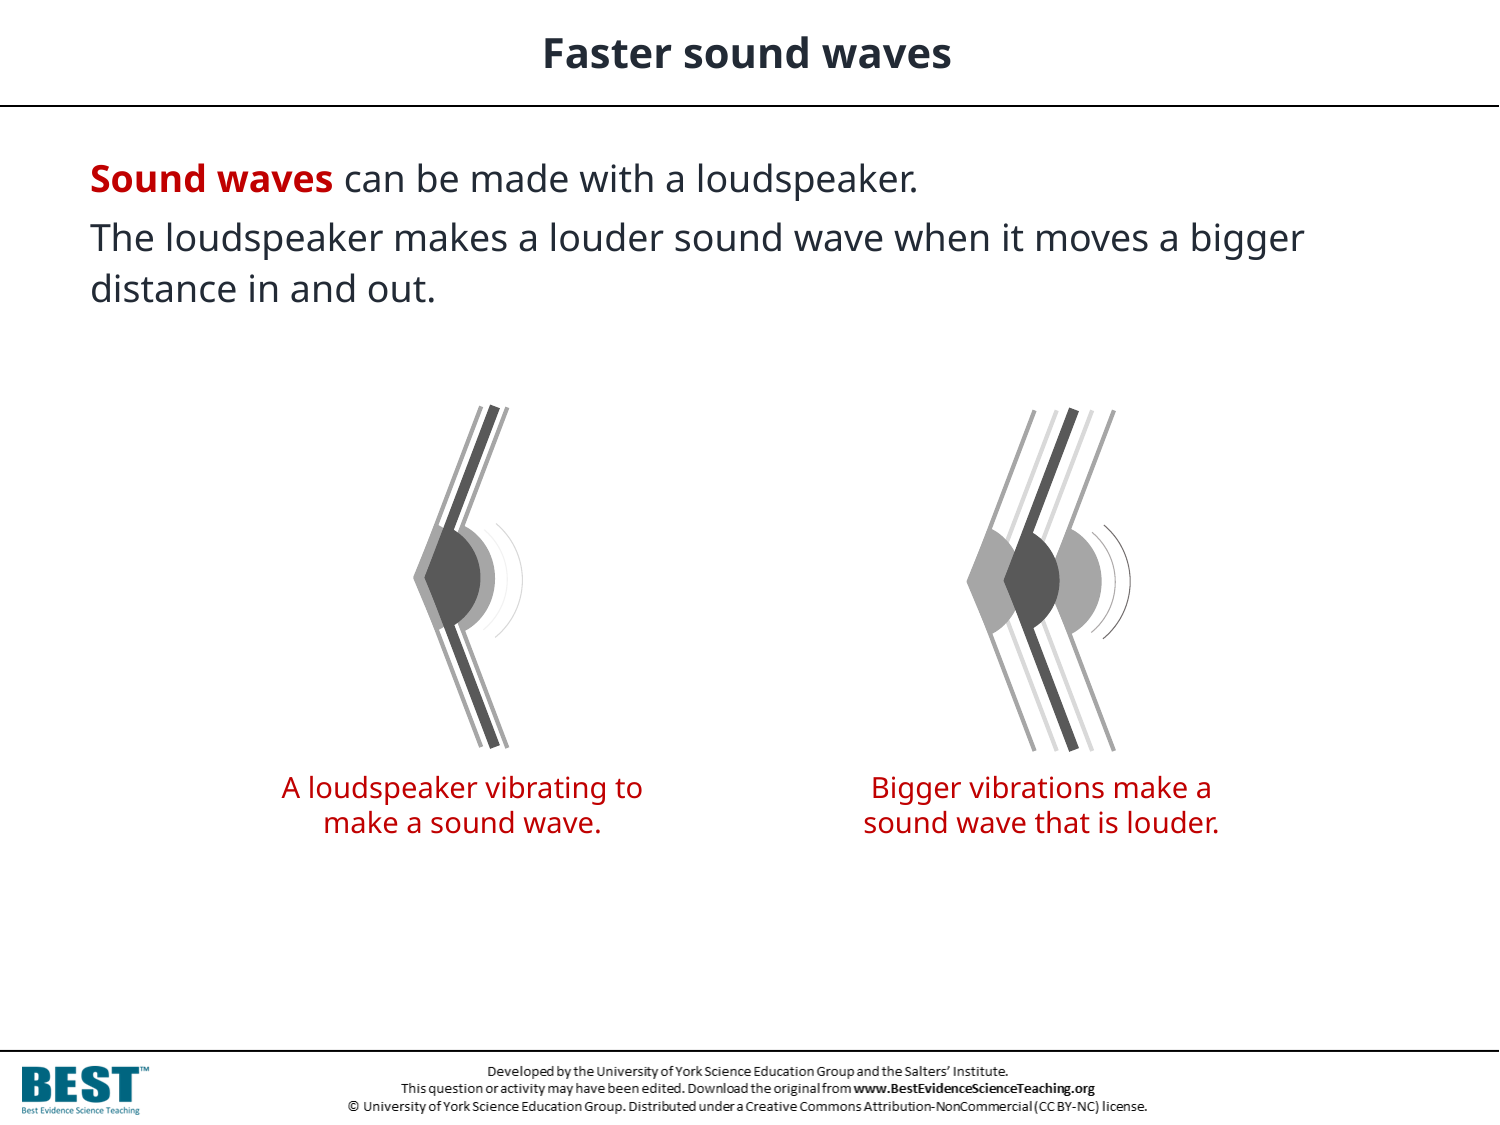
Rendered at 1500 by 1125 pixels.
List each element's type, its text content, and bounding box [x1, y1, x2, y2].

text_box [262, 406, 1267, 848]
text_box Faster sound waves [23, 4, 1471, 99]
picture [0, 105, 1500, 1125]
